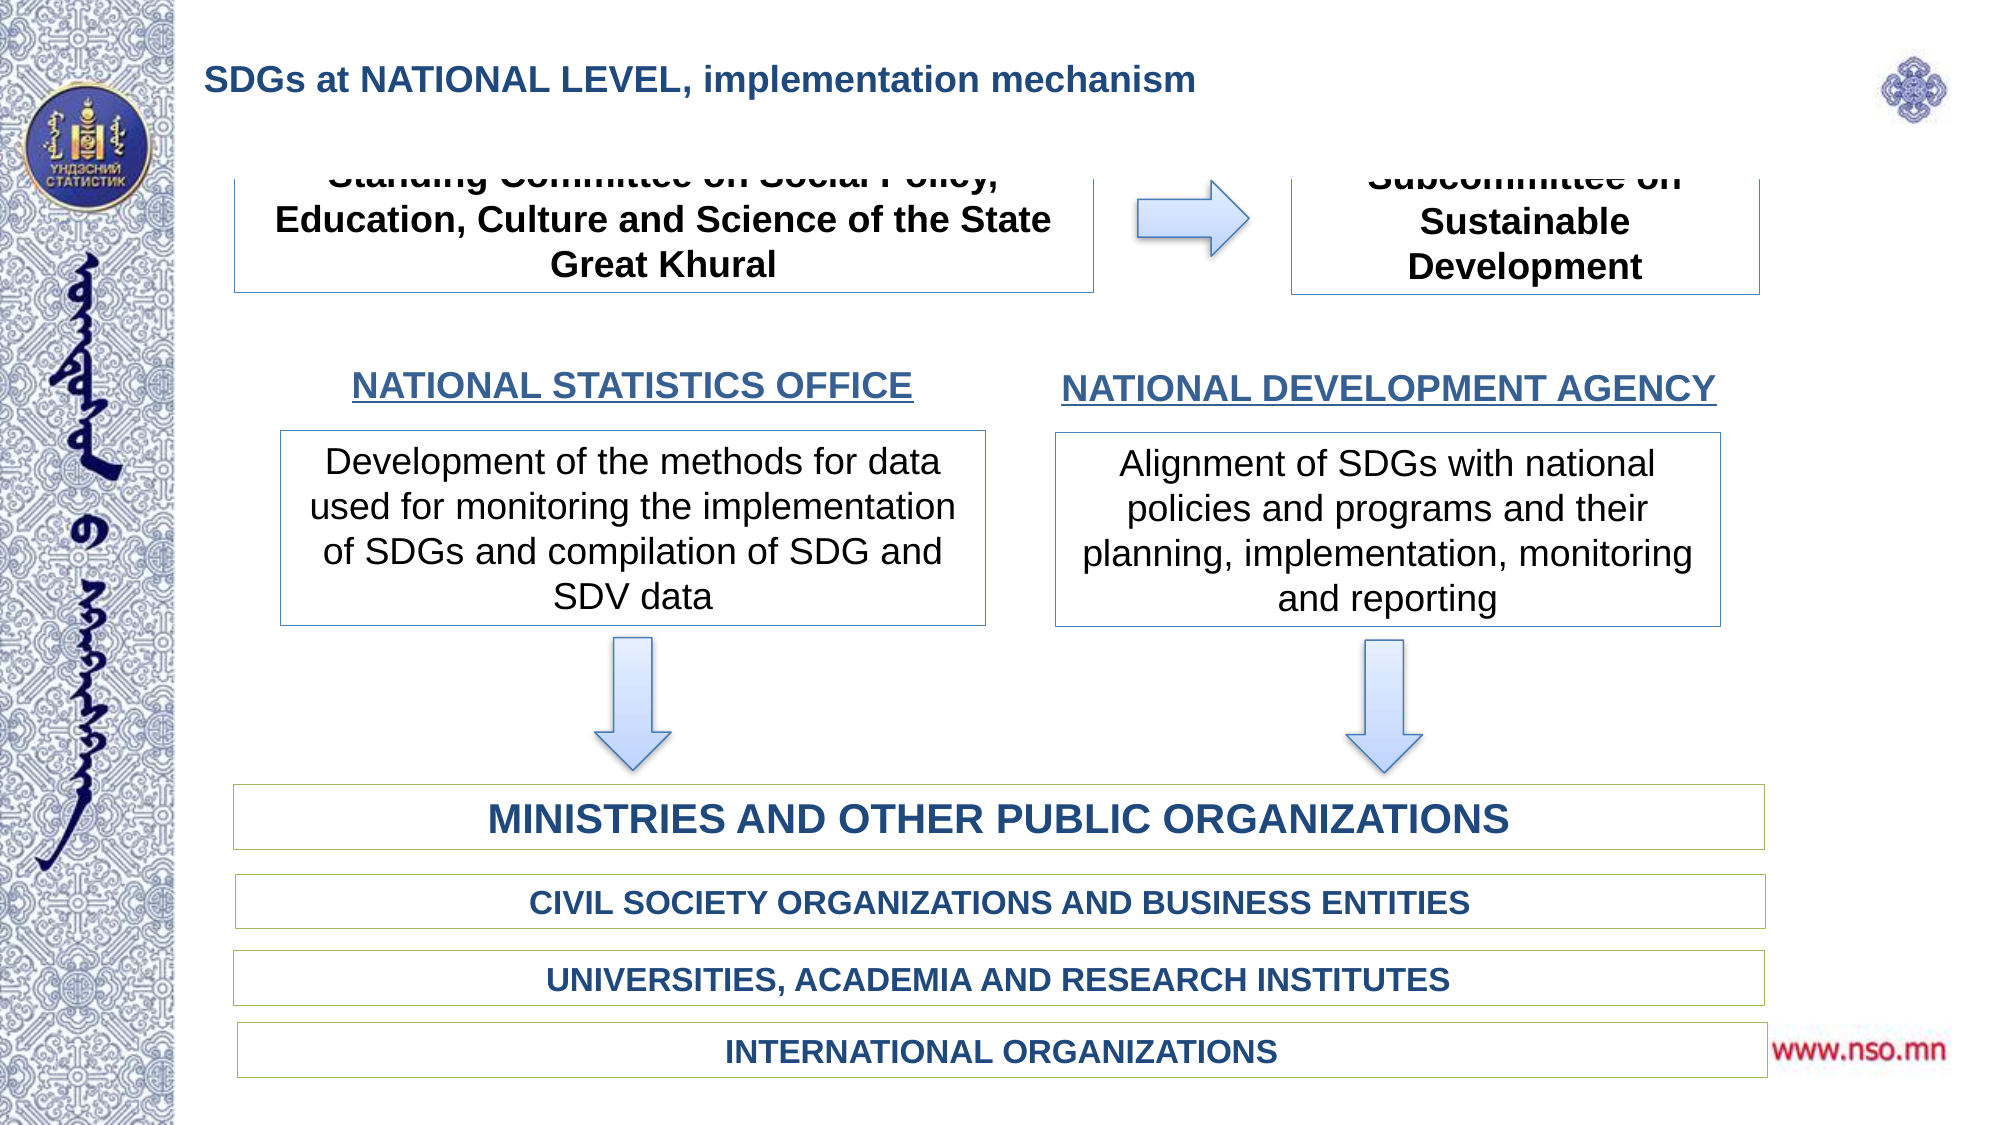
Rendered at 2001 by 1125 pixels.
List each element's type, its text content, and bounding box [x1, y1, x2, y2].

title SDGs at NATIONAL LEVEL, implementation mechanism [187, 0, 1826, 181]
text_box UNIVERSITIES, ACADEMIA AND RESEARCH INSTITUTES [232, 949, 1766, 1007]
text_box INTERNATIONAL ORGANIZATIONS [235, 1020, 1769, 1079]
text_box NATIONAL DEVELOPMENT AGENCY [1014, 356, 1765, 417]
text_box [593, 636, 672, 771]
text_box Development of the methods for data used for monitoring the implementation of SDGs and compilation of SDG and SDV data [279, 428, 987, 627]
text_box Subcommittee on Sustainable Development [1289, 181, 1761, 296]
text_box [1137, 181, 1250, 257]
text_box Standing Committee on Social Policy, Education, Culture and Science of the State Great Khural [232, 181, 1096, 294]
text_box Alignment of SDGs with national policies and programs and their planning, implementation, monitoring and reporting [1054, 430, 1722, 629]
text_box NATIONAL STATISTICS OFFICE [283, 353, 983, 414]
picture [0, 0, 2001, 1125]
text_box CIVIL SOCIETY ORGANIZATIONS AND BUSINESS ENTITIES [233, 872, 1768, 931]
text_box [1345, 639, 1424, 774]
text_box MINISTRIES AND OTHER PUBLIC ORGANIZATIONS [232, 782, 1766, 851]
